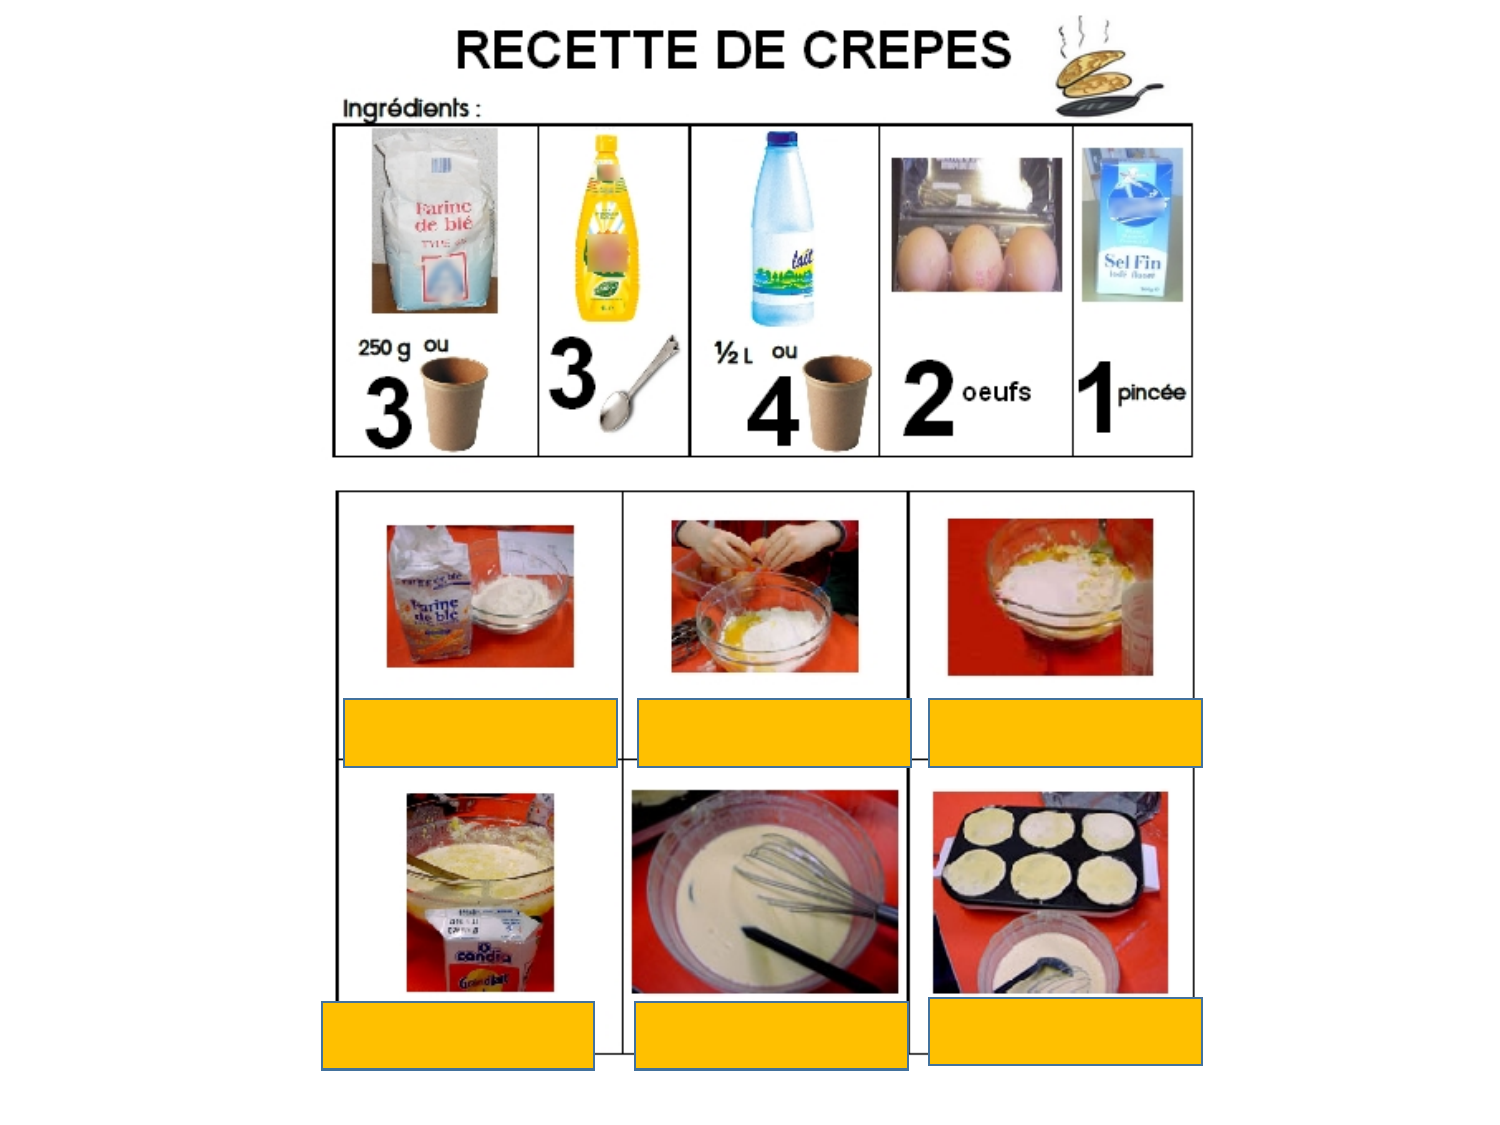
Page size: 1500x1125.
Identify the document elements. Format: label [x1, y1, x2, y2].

picture [321, 0, 1228, 1070]
